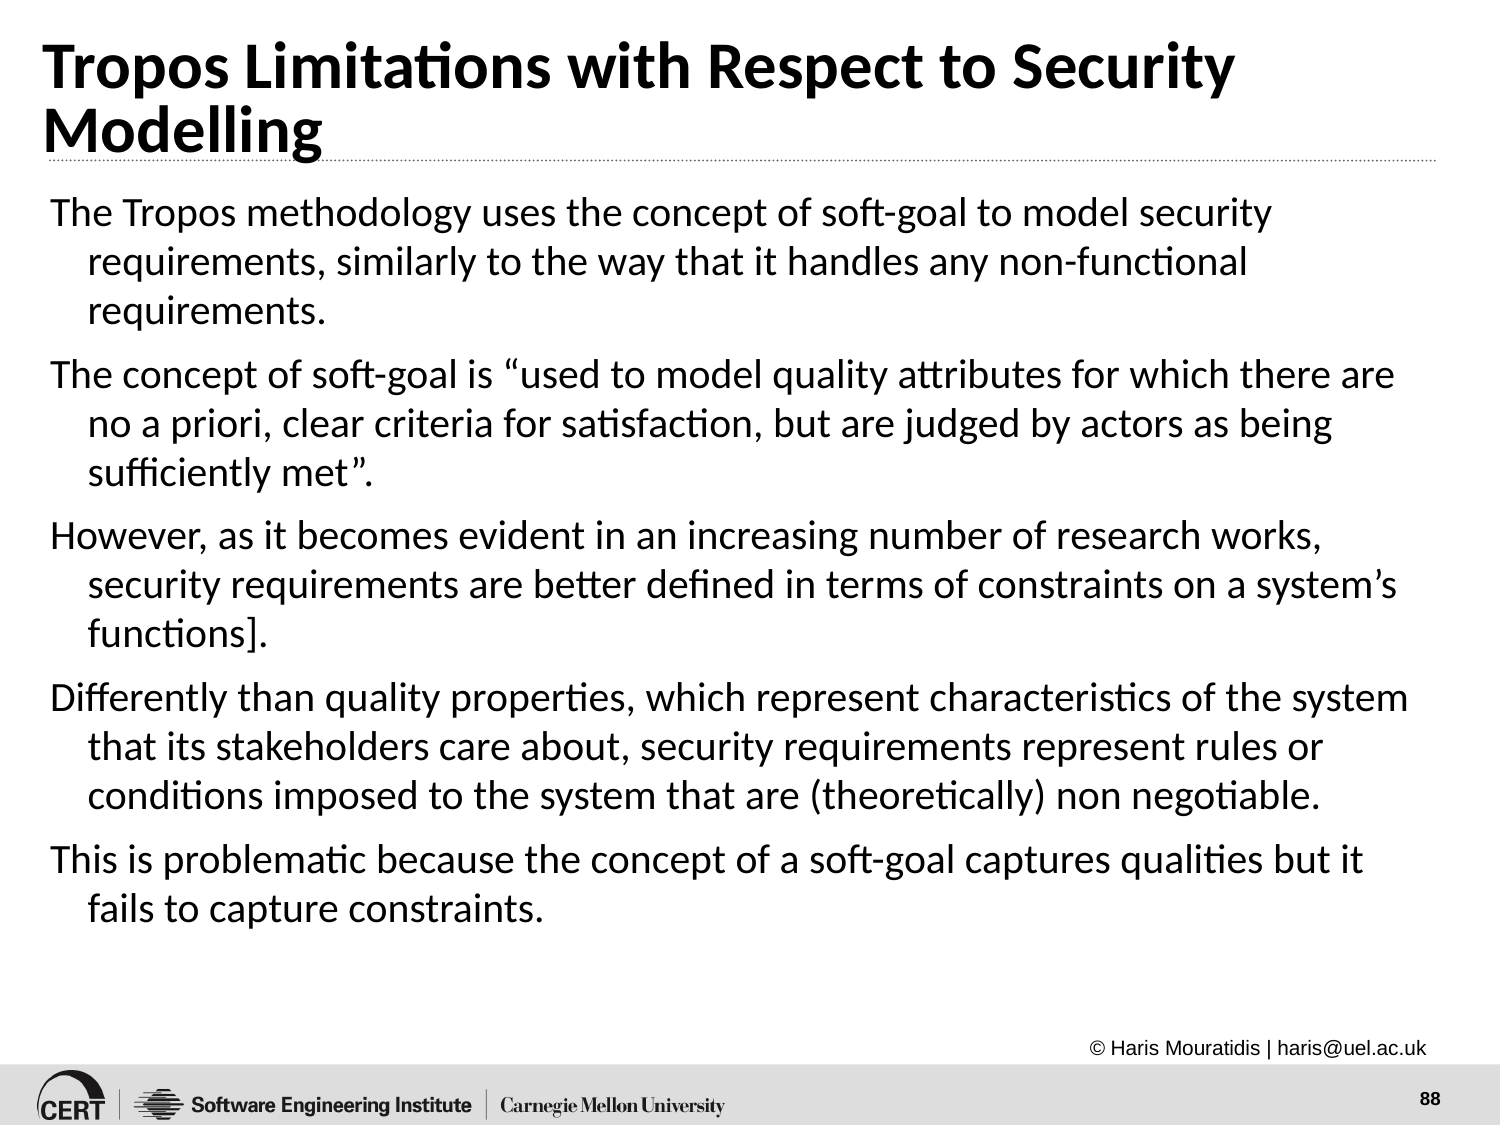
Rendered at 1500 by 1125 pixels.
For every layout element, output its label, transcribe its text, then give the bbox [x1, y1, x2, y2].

title Tropos Limitations with Respect to Security Modelling [42, 37, 1434, 155]
text_box © Haris Mouratidis | haris@uel.ac.uk [1074, 1027, 1500, 1075]
picture [37, 1069, 725, 1122]
list The Tropos methodology uses the concept of soft-goal to model security requirements, similarly to the way that it handles any non-functional requirements. The concept of soft-goal is “used to model quality attributes for which there are no a priori, clear criteria for satisfaction, but are judged by actors as being sufficiently met”. However, as it becomes evident in an increasing number of research works, security requirements are better defined in terms of constraints on a system’s functions]. Differently than quality properties, which represent characteristics of the system that its stakeholders care about, security requirements represent rules or conditions imposed to the system that are (theoretically) non negotiable. This is problematic because the concept of a soft-goal captures qualities but it fails to capture constraints. [49, 187, 1438, 1001]
